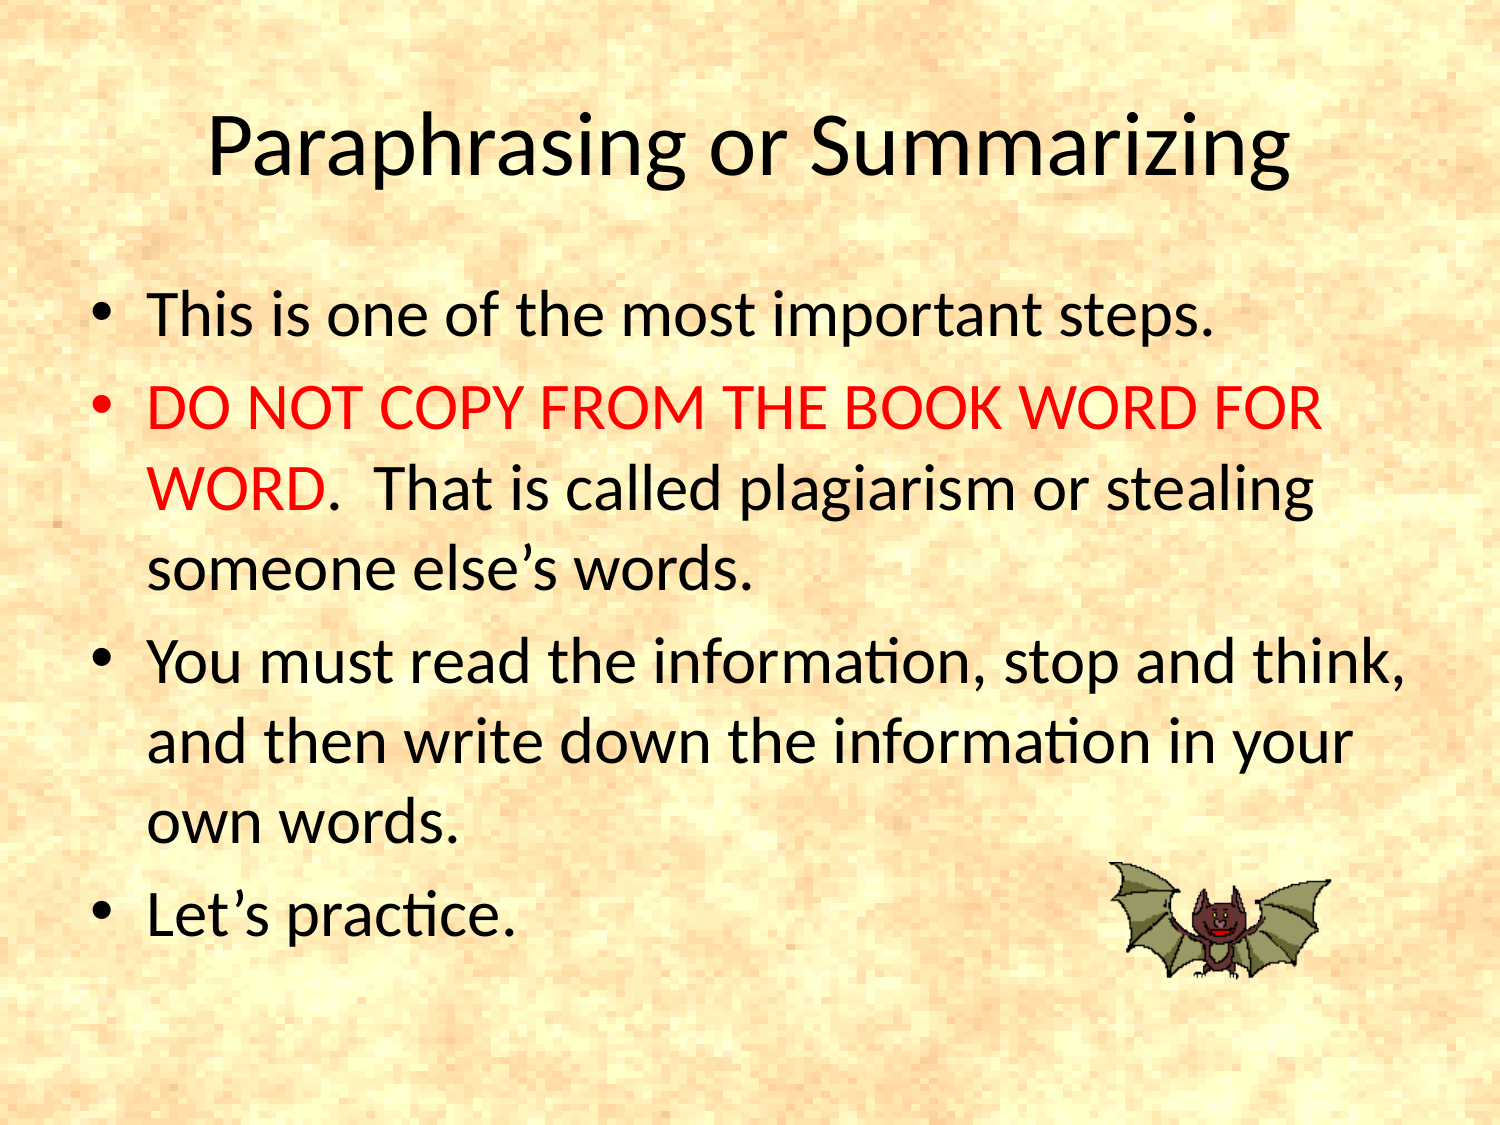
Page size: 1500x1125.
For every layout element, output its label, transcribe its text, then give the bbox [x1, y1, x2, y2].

title Paraphrasing or Summarizing [74, 44, 1426, 233]
picture [0, 0, 1500, 1125]
list This is one of the most important steps. DO NOT COPY FROM THE BOOK WORD FOR WORD. That is called plagiarism or stealing someone else’s words. You must read the information, stop and think, and then write down the information in your own words. Let’s practice. [74, 262, 1426, 1006]
